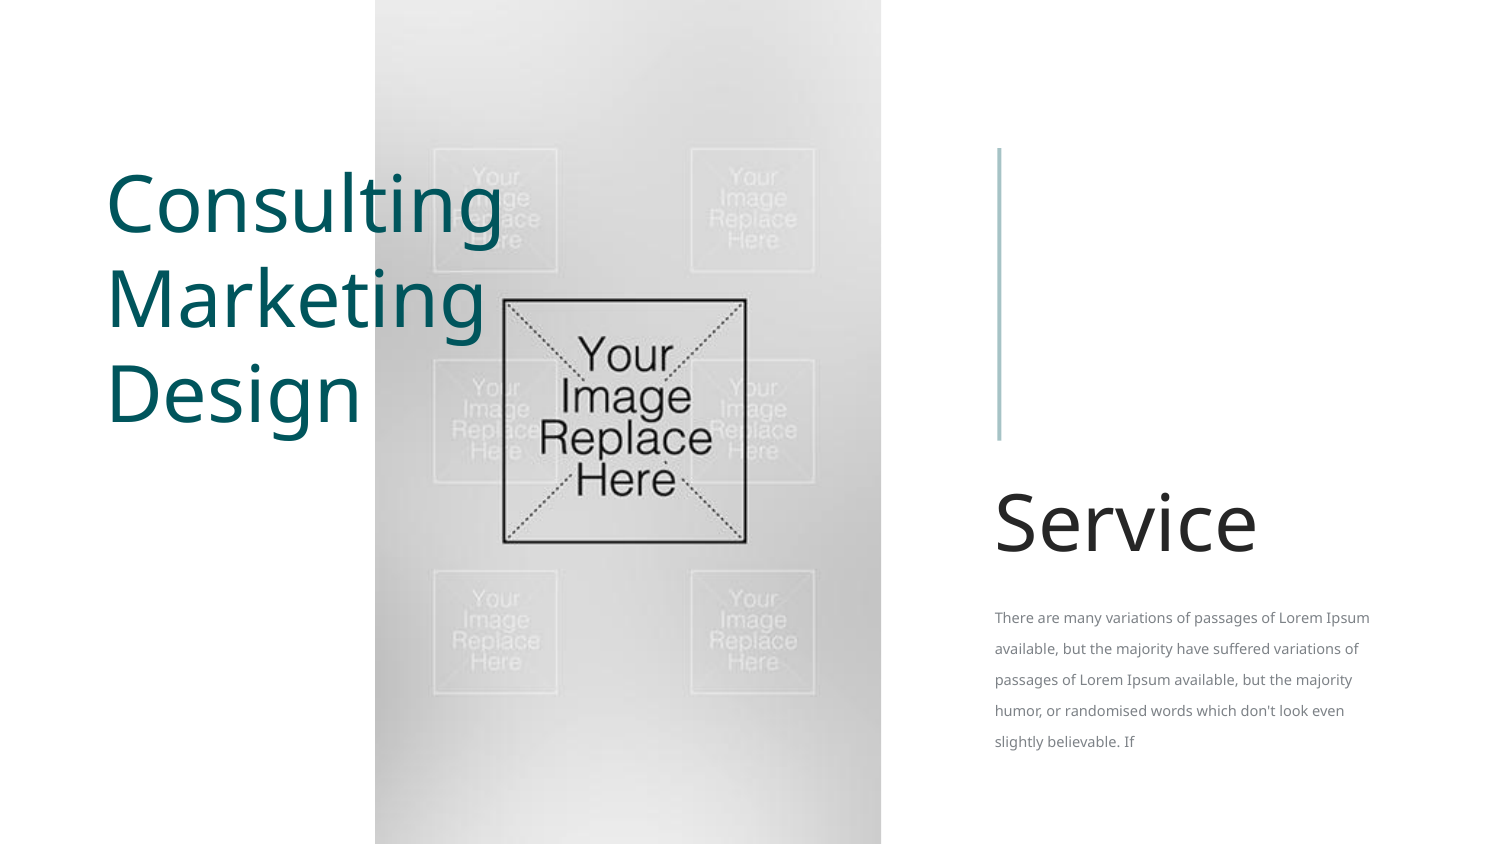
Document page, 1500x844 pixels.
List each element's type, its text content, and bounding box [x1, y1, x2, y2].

text_box Consulting Marketing Design [93, 147, 369, 397]
picture [374, 0, 882, 844]
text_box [983, 466, 1402, 756]
